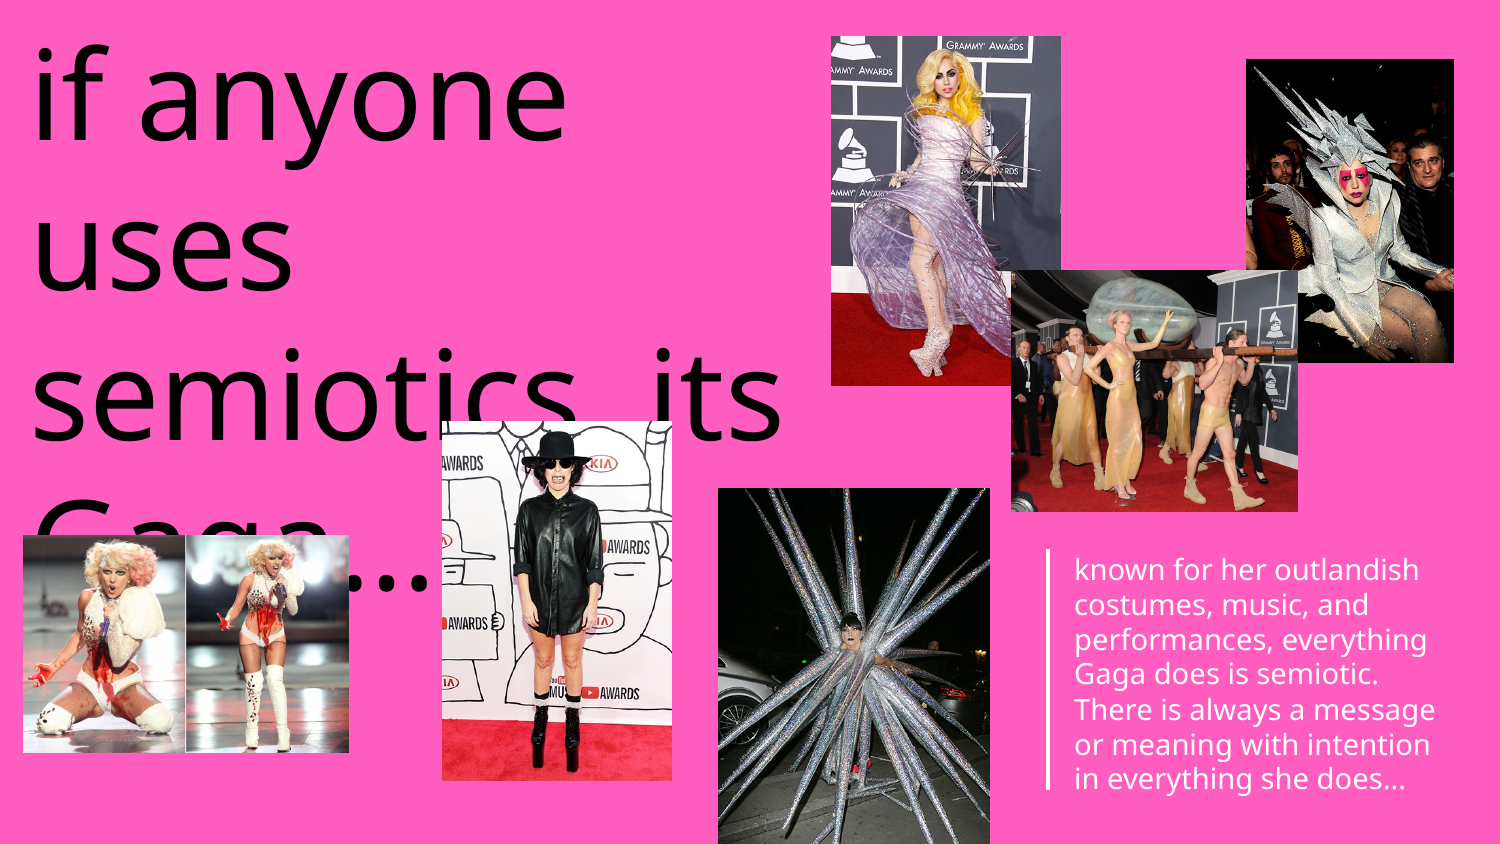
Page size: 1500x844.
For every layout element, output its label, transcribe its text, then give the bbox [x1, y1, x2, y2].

text_box known for her outlandish costumes, music, and performances, everything Gaga does is semiotic. There is always a message or meaning with intention in everything she does... [1059, 535, 1454, 803]
picture [718, 487, 990, 844]
picture [23, 535, 349, 753]
text_box if anyone uses semiotics, its Gaga… [14, 0, 831, 477]
picture [830, 36, 1454, 512]
picture [441, 421, 673, 782]
